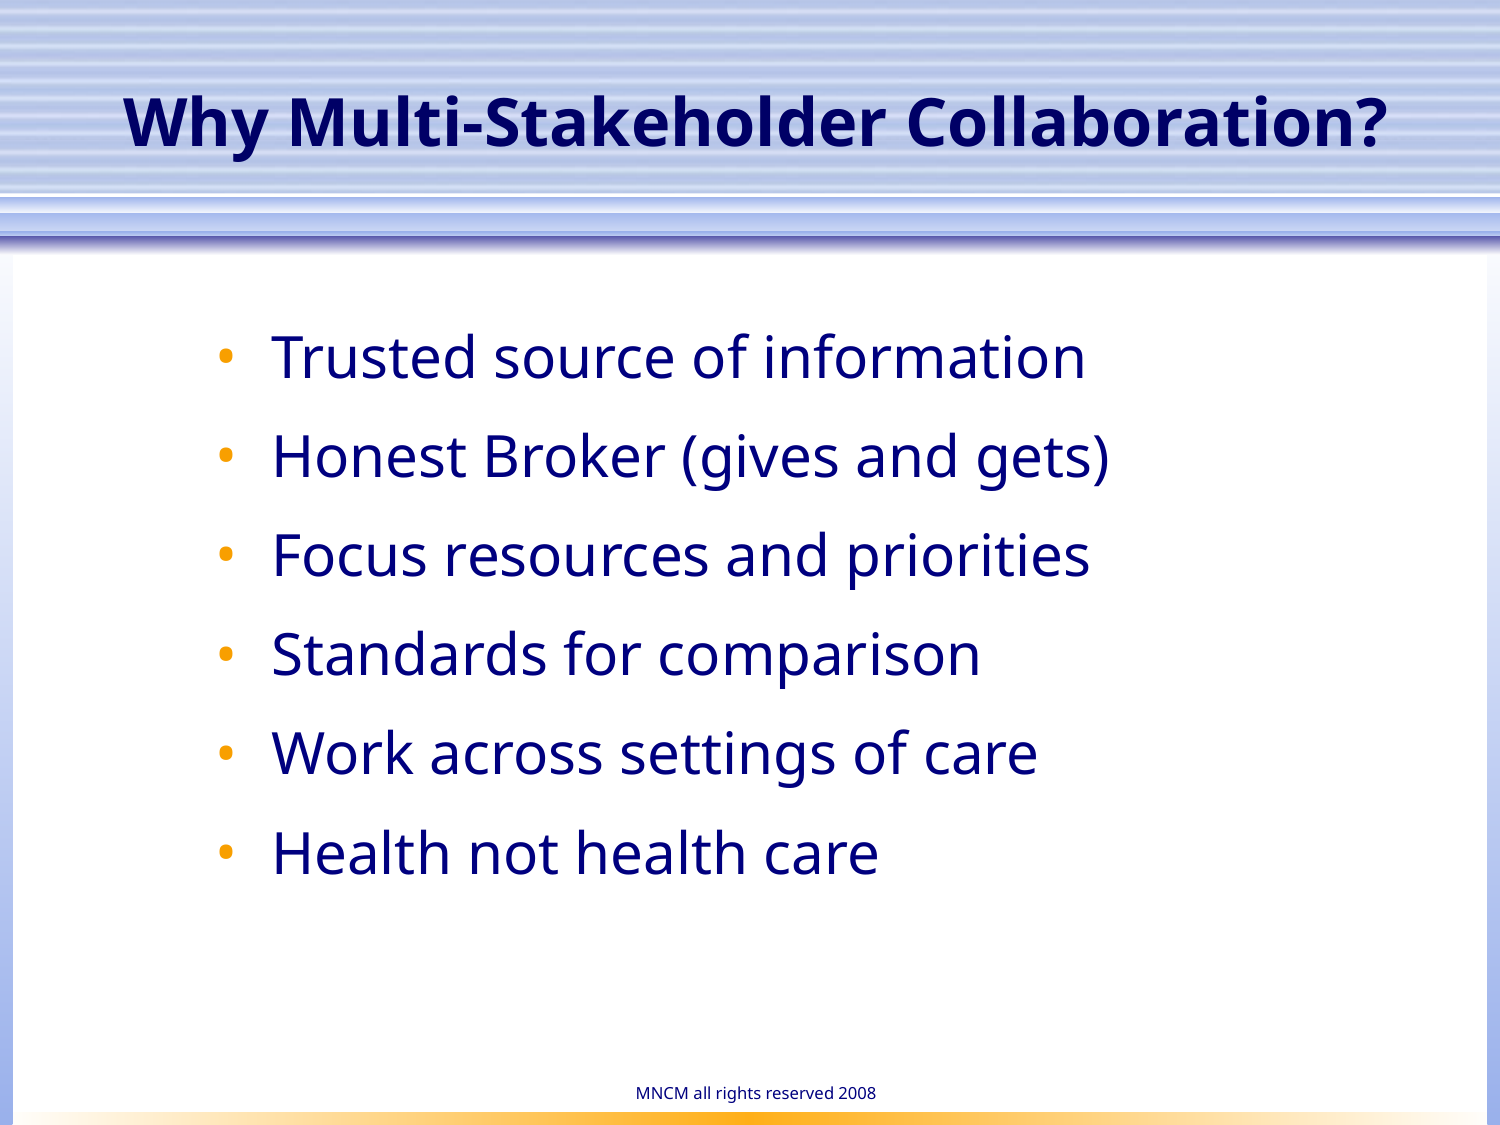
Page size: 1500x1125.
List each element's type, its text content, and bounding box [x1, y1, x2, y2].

list Trusted source of information Honest Broker (gives and gets) Focus resources and priorities Standards for comparison Work across settings of care Health not health care [199, 312, 1438, 1076]
footer MNCM all rights reserved 2008 [137, 1074, 1376, 1103]
picture [0, 0, 1500, 193]
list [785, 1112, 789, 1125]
title Why Multi-Stakeholder Collaboration? [62, 49, 1451, 201]
